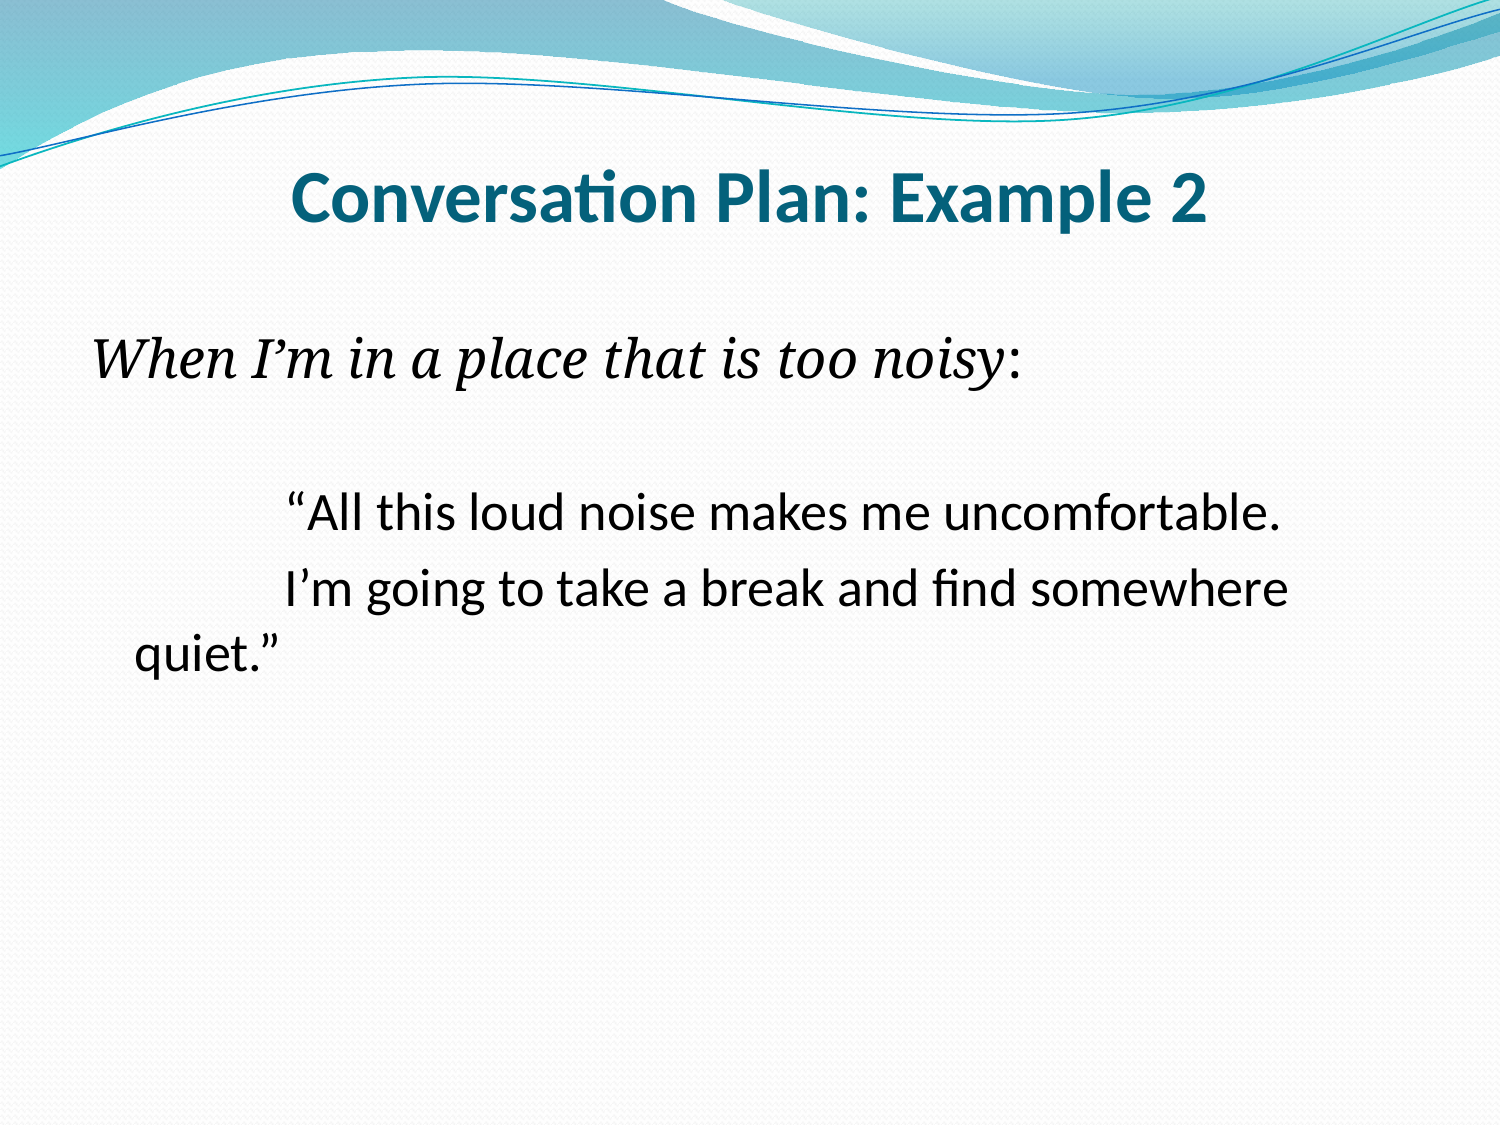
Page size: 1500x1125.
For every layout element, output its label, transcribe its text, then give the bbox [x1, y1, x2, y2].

list When I’m in a place that is too noisy: “All this loud noise makes me uncomfortable. I’m going to take a break and find somewhere quiet.” [75, 317, 1425, 1038]
title Conversation Plan: Example 2 [75, 115, 1425, 238]
